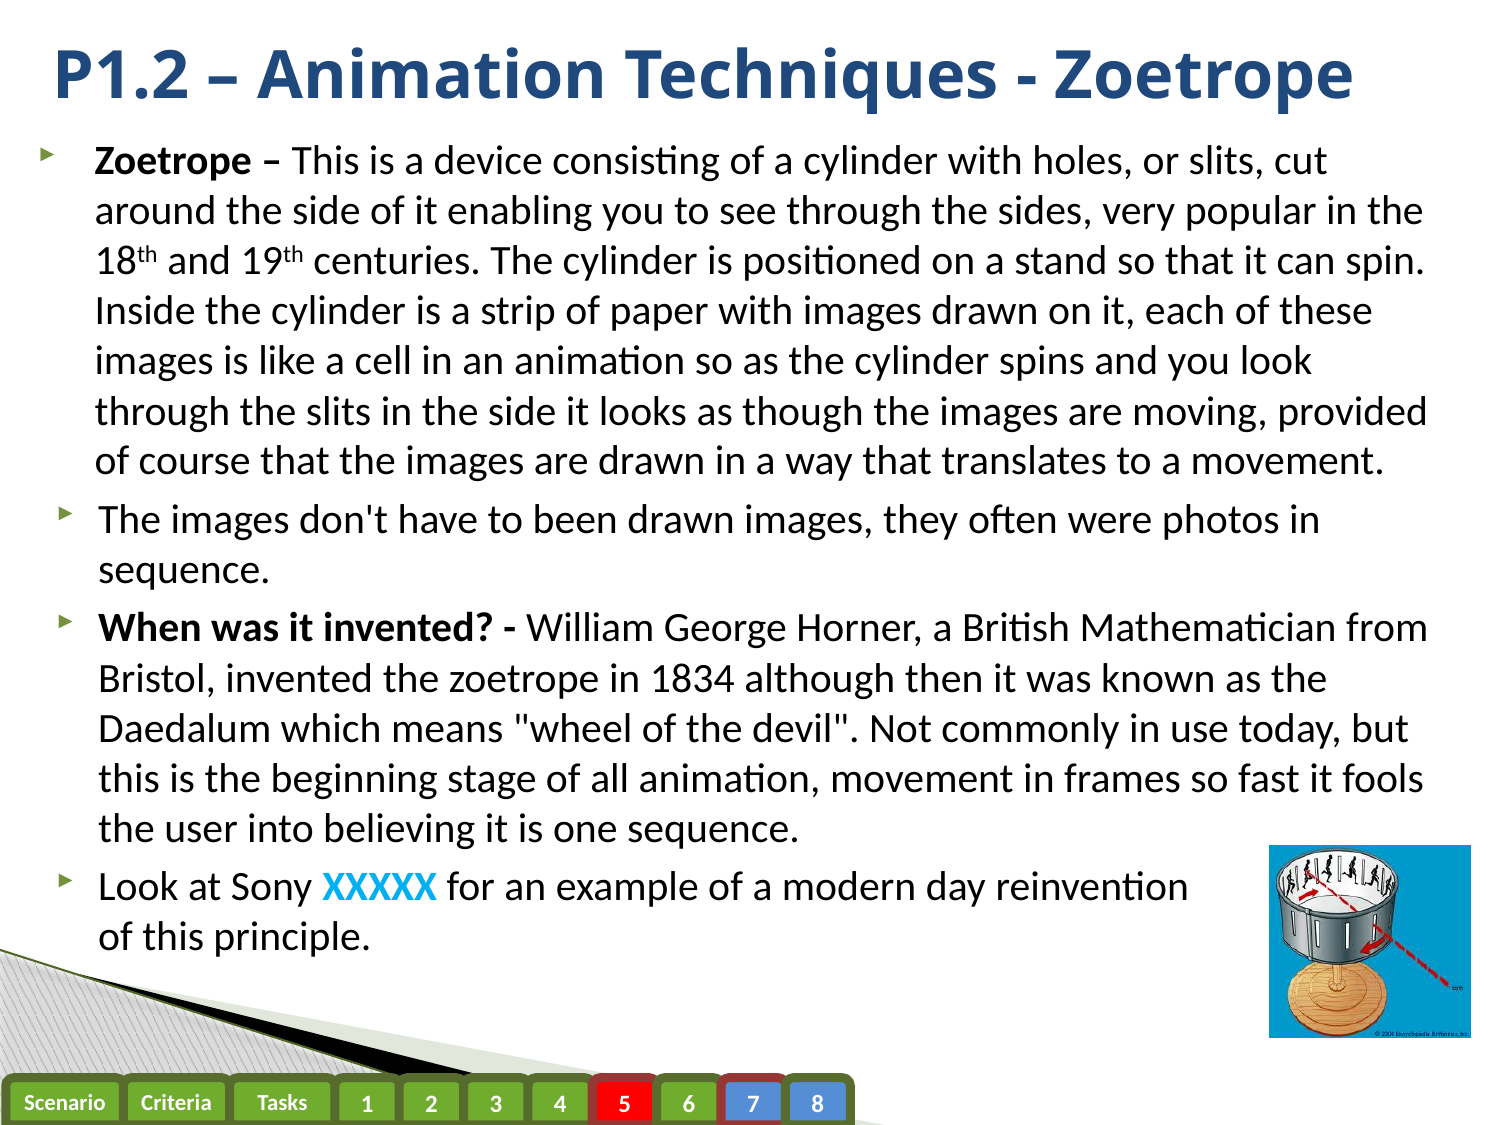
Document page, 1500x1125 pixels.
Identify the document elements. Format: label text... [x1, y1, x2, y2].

picture [1276, 847, 1449, 1038]
text_box P1.2 – Animation Techniques - Zoetrope [37, 19, 1471, 126]
list Zoetrope – This is a device consisting of a cylinder with holes, or slits, cut around the side of it enabling you to see through the sides, very popular in the 18th and 19th centuries. The cylinder is positioned on a stand so that it can spin. Inside the cylinder is a strip of paper with images drawn on it, each of these images is like a cell in an animation so as the cylinder spins and you look through the slits in the side it looks as though the images are moving, provided of course that the images are drawn in a way that translates to a movement. The images don't have to been drawn images, they often were photos in sequence. When was it invented? - William George Horner, a British Mathematician from Bristol, invented the zoetrope in 1834 although then it was known as the Daedalum which means "wheel of the devil". Not commonly in use today, but this is the beginning stage of all animation, movement in frames so fast it fools the user into believing it is one sequence. Look at Sony XXXXX for an example of a modern day reinvention of this principle. [23, 125, 1459, 1026]
